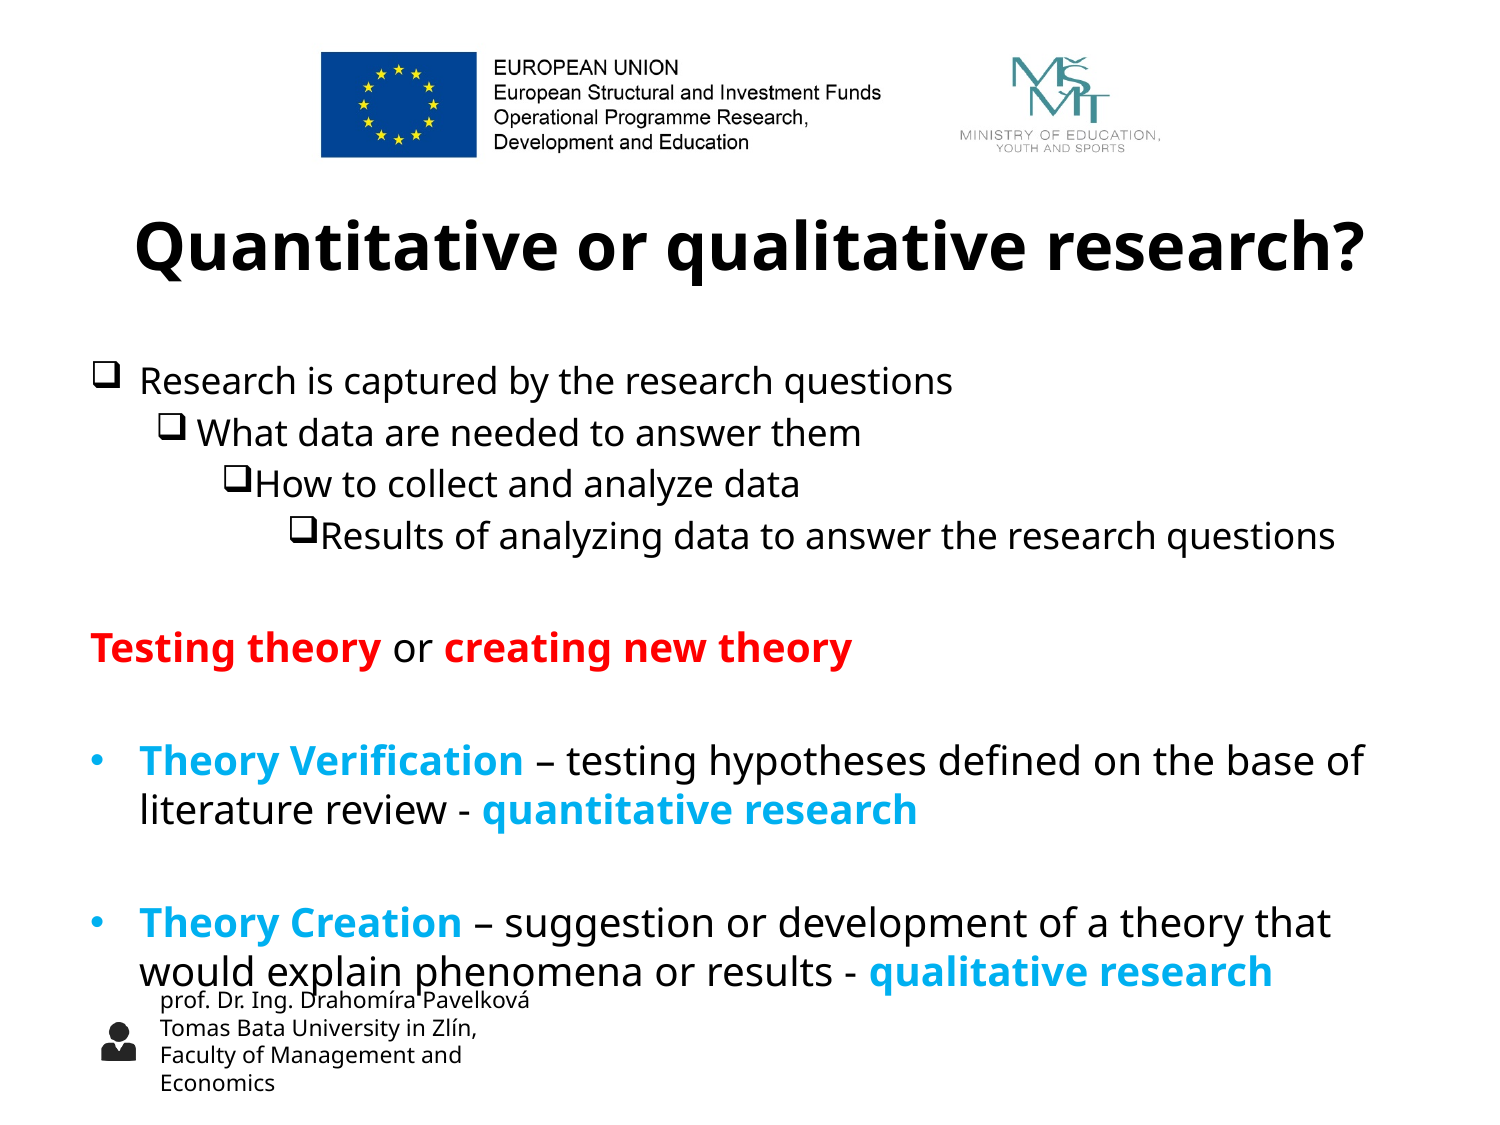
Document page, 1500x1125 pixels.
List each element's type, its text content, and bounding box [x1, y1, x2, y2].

picture [101, 1021, 136, 1062]
picture [268, 0, 1212, 210]
list Research is captured by the research questions What data are needed to answer them How to collect and analyze data Results of analyzing data to answer the research questions Testing theory or creating new theory Theory Verification – testing hypotheses defined on the base of literature review - quantitative research Theory Creation – suggestion or development of a theory that would explain phenomena or results - qualitative research [75, 349, 1425, 1005]
title Quantitative or qualitative research? [75, 172, 1425, 315]
footer prof. Dr. Ing. Drahomíra Pavelková Tomas Bata University in Zlín, Faculty of Management and Economics [145, 999, 550, 1083]
